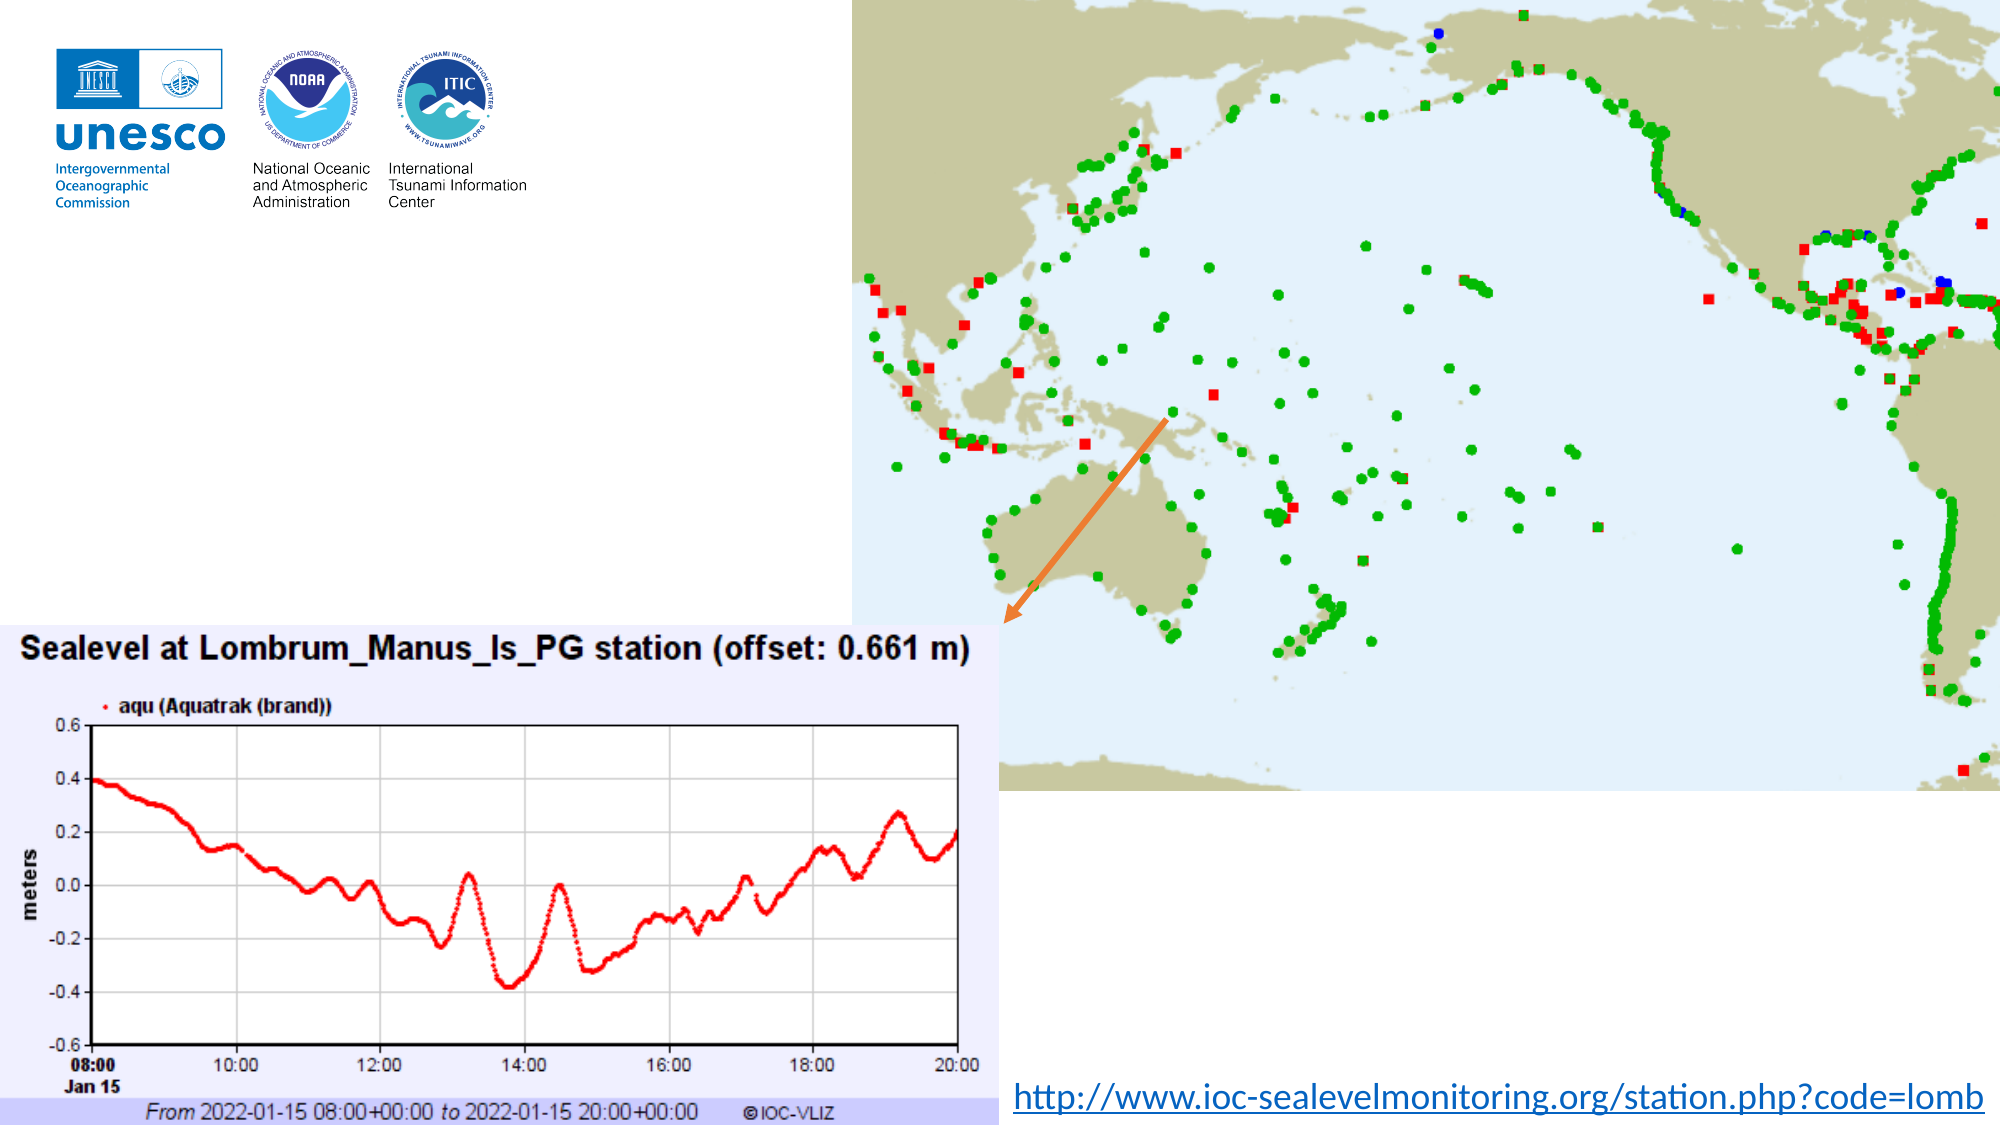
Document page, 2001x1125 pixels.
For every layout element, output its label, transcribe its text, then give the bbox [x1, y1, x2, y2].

picture [0, 0, 2000, 1125]
text_box http://www.ioc-sealevelmonitoring.org/station.php?code=lomb [999, 1064, 2000, 1125]
picture [43, 35, 527, 221]
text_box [1003, 419, 1167, 624]
